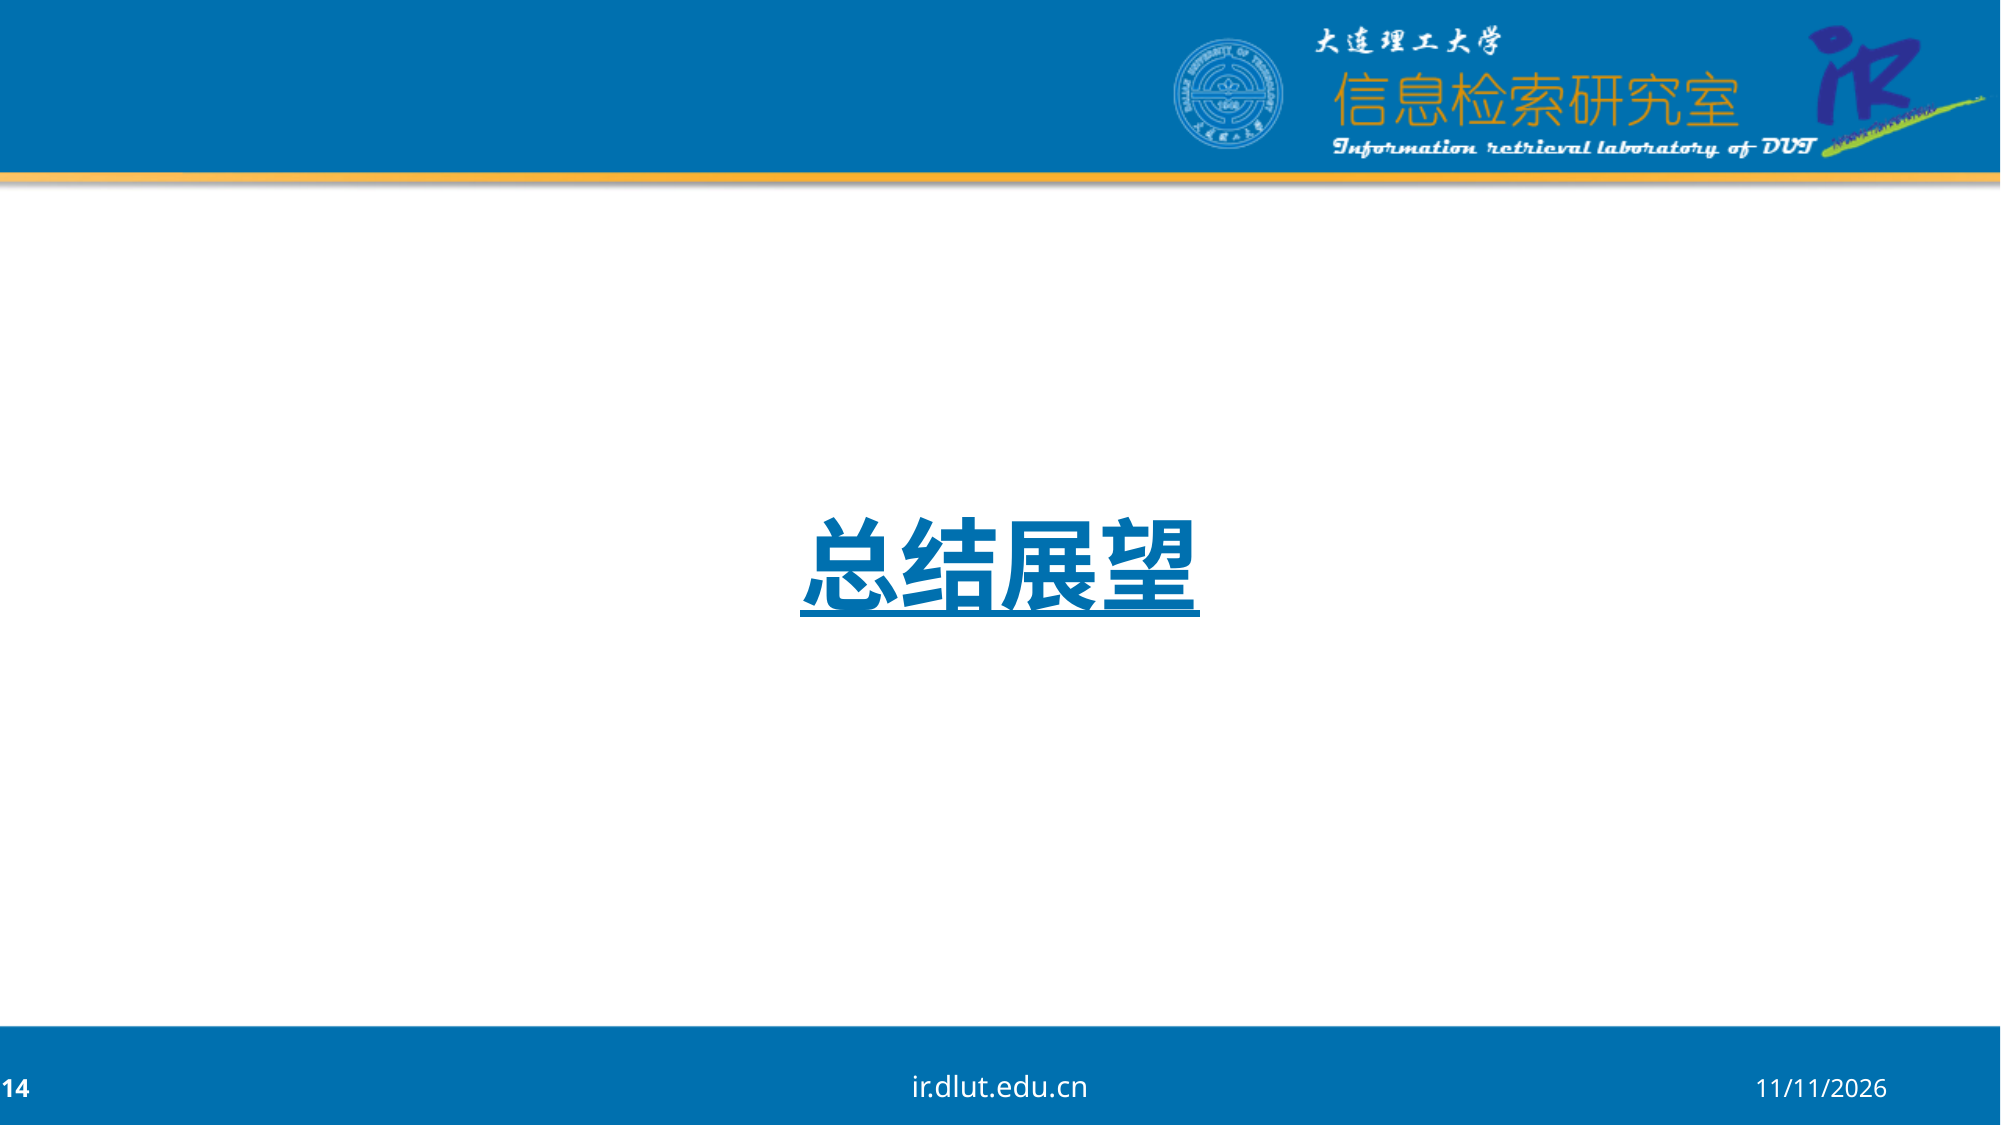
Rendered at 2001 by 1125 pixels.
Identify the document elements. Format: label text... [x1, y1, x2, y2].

text_box 总结展望 [150, 495, 1850, 630]
picture [0, 0, 2001, 1125]
